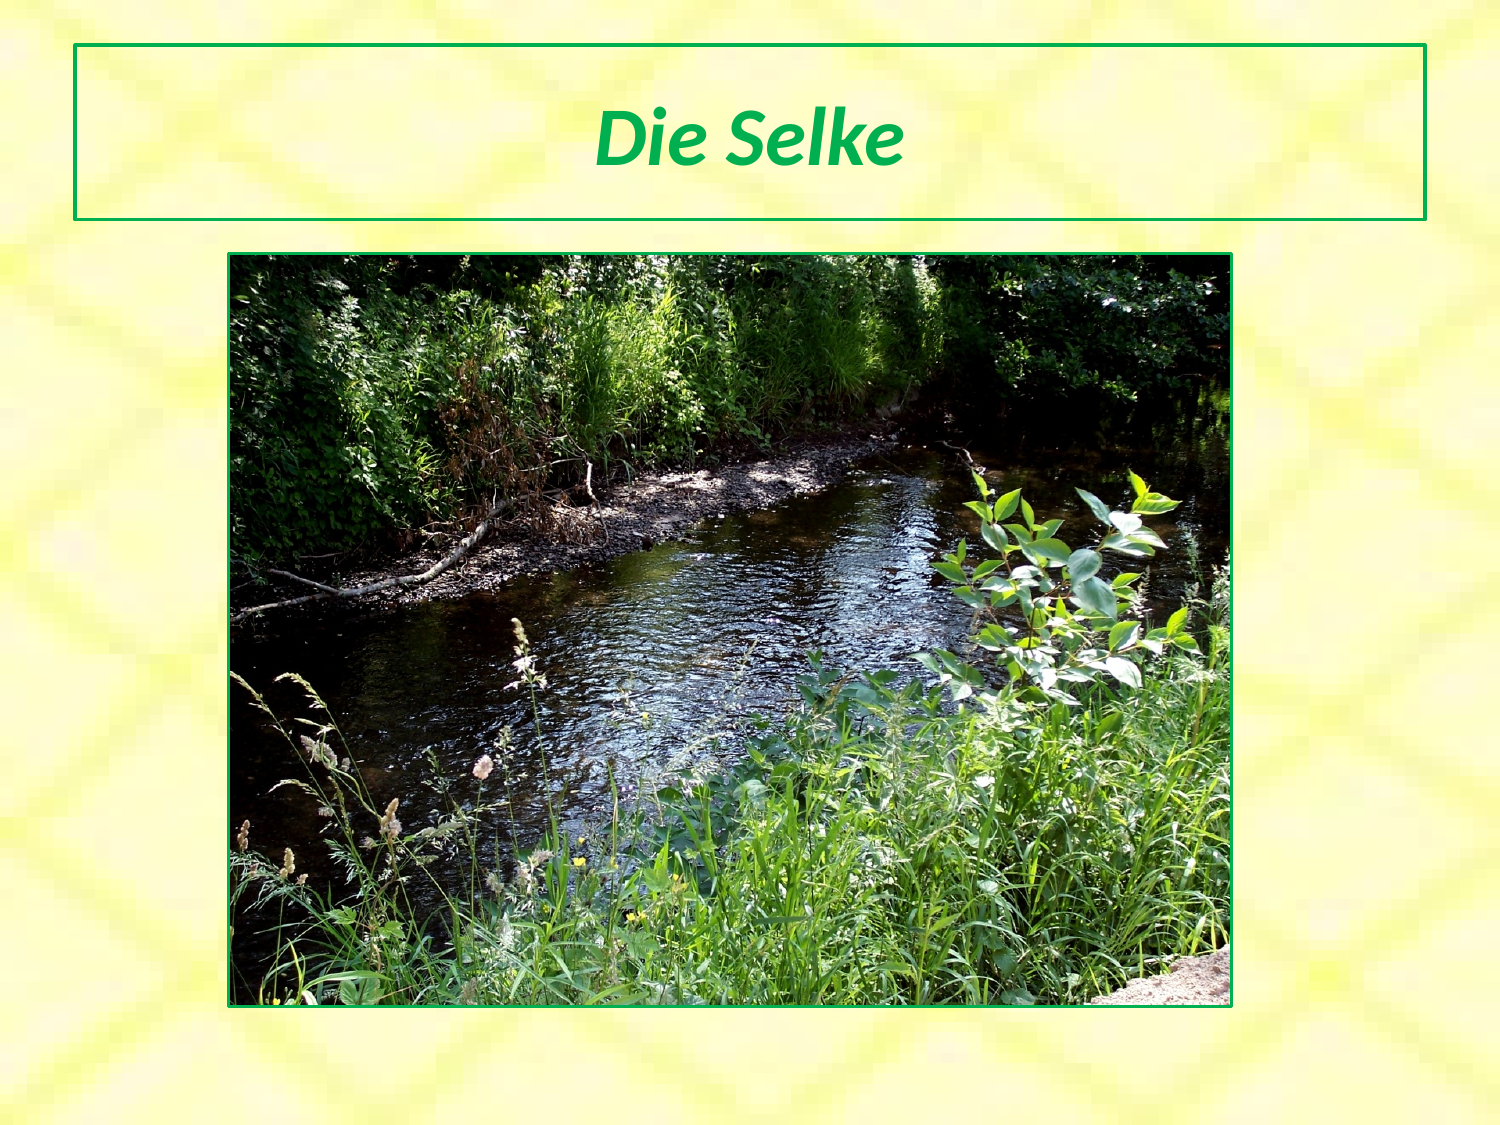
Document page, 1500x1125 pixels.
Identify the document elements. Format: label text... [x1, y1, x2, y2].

picture [0, 0, 1500, 1125]
title Die Selke [75, 45, 1425, 220]
